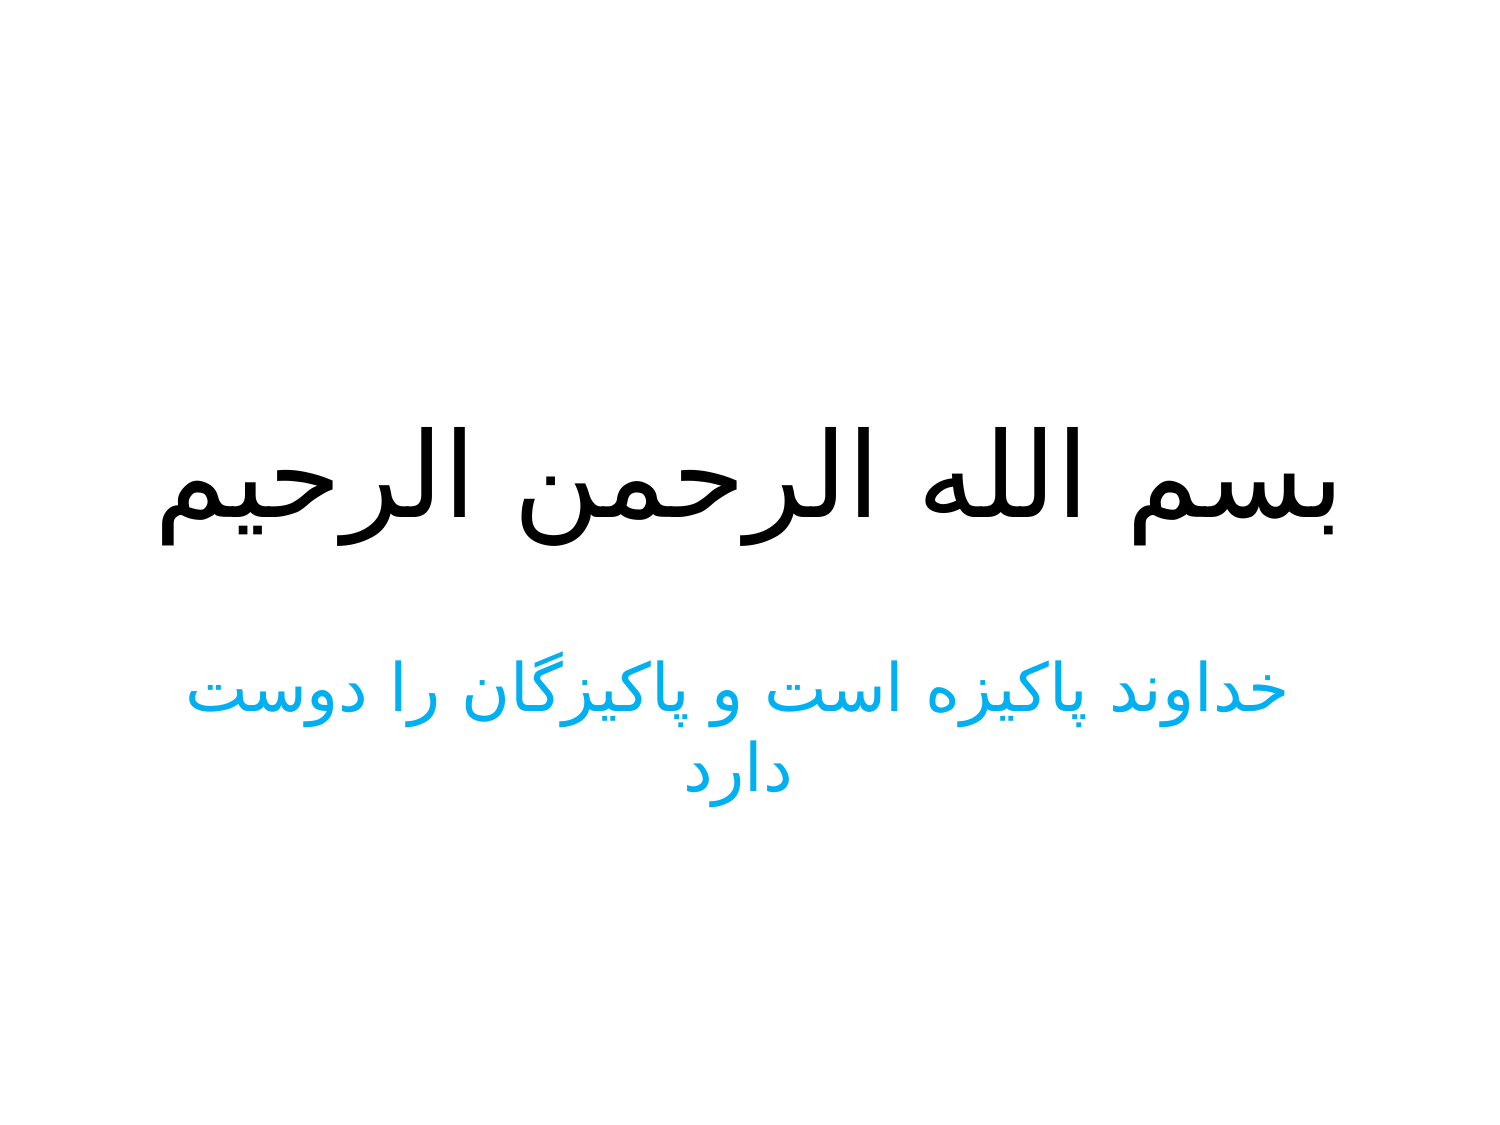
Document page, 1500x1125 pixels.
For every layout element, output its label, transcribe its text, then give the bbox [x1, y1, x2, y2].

title بسم الله الرحمن الرحیم [112, 349, 1388, 591]
subtitle خداوند پاکیزه است و پاکیزگان را دوست دارد [152, 637, 1325, 925]
